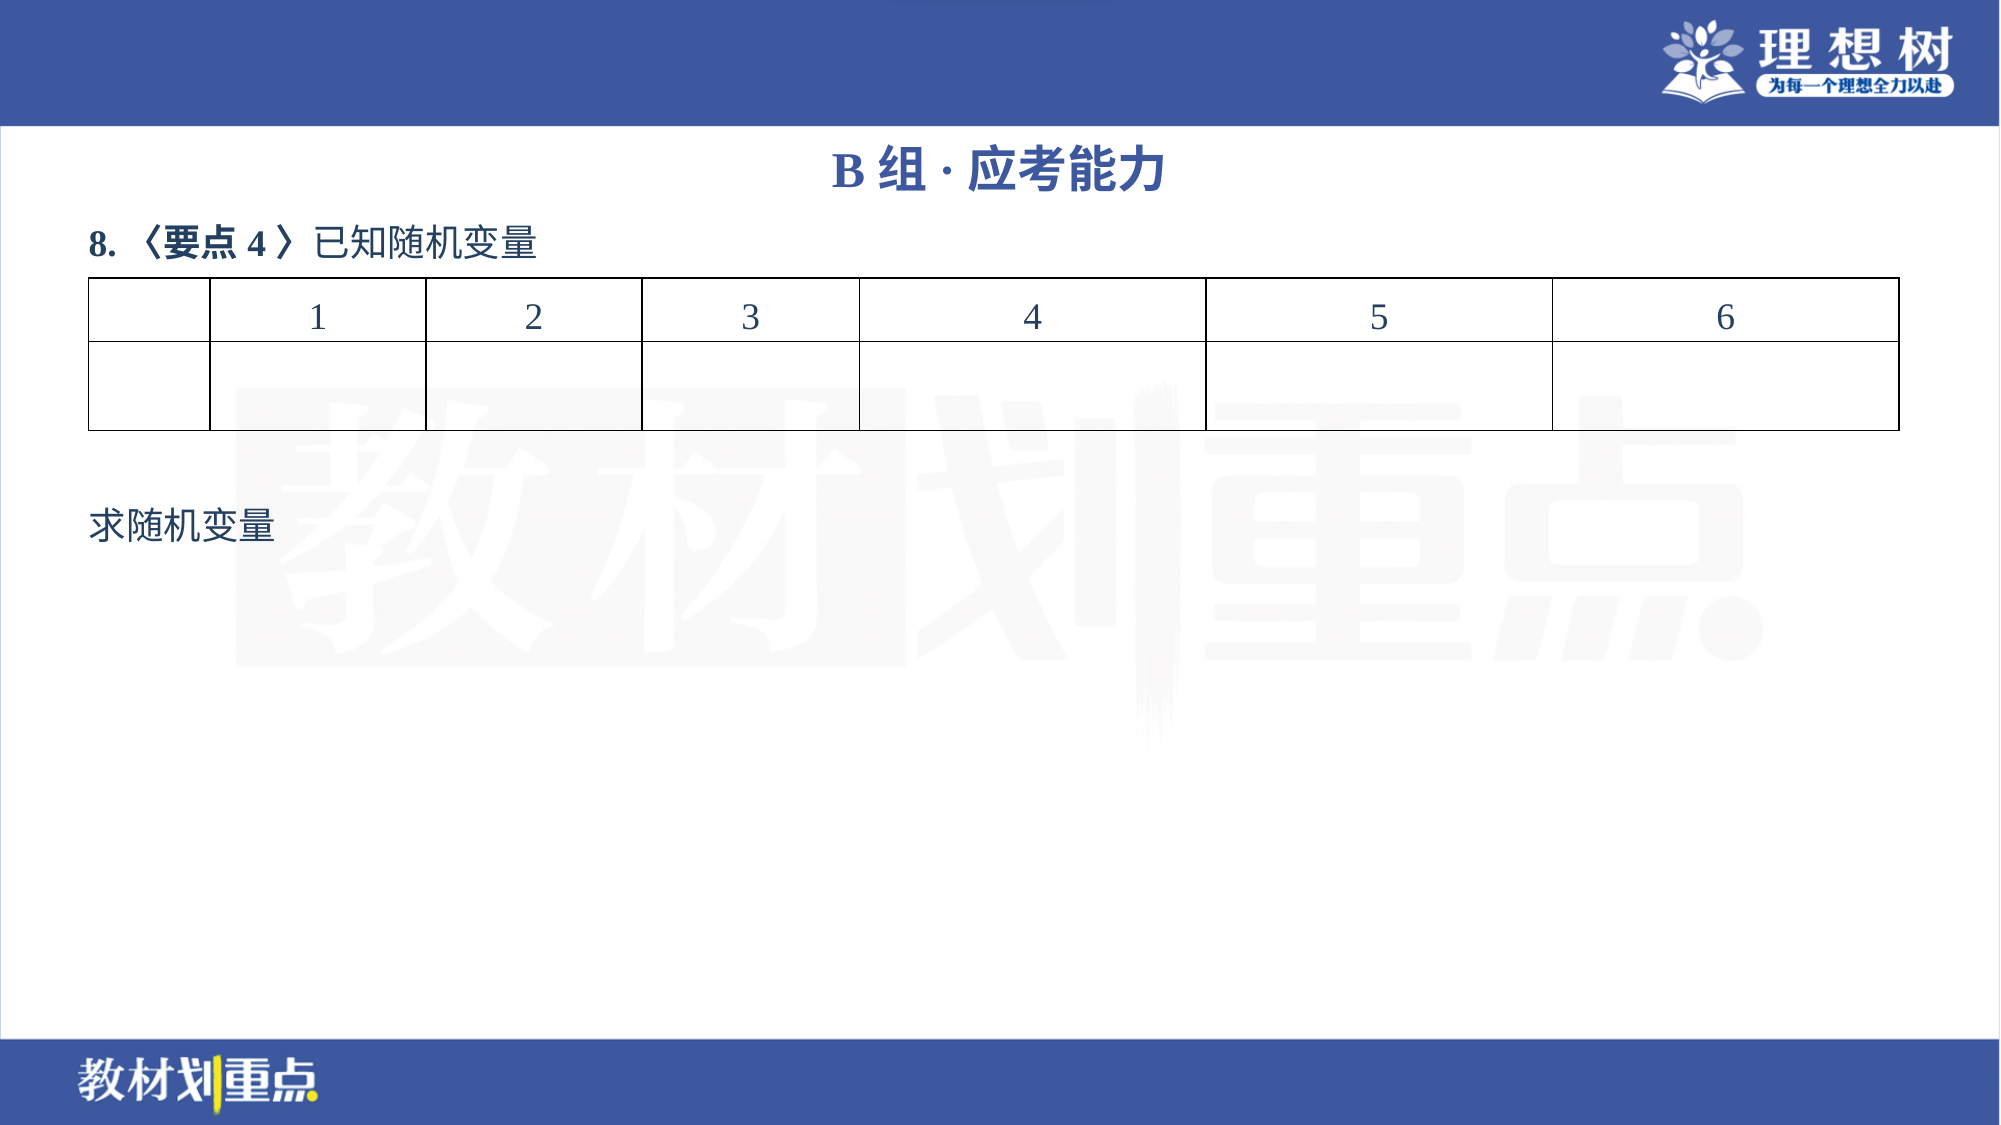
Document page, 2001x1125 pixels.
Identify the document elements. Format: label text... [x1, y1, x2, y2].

text_box B组·应考能力 [88, 135, 1911, 196]
picture [0, 0, 2000, 1125]
